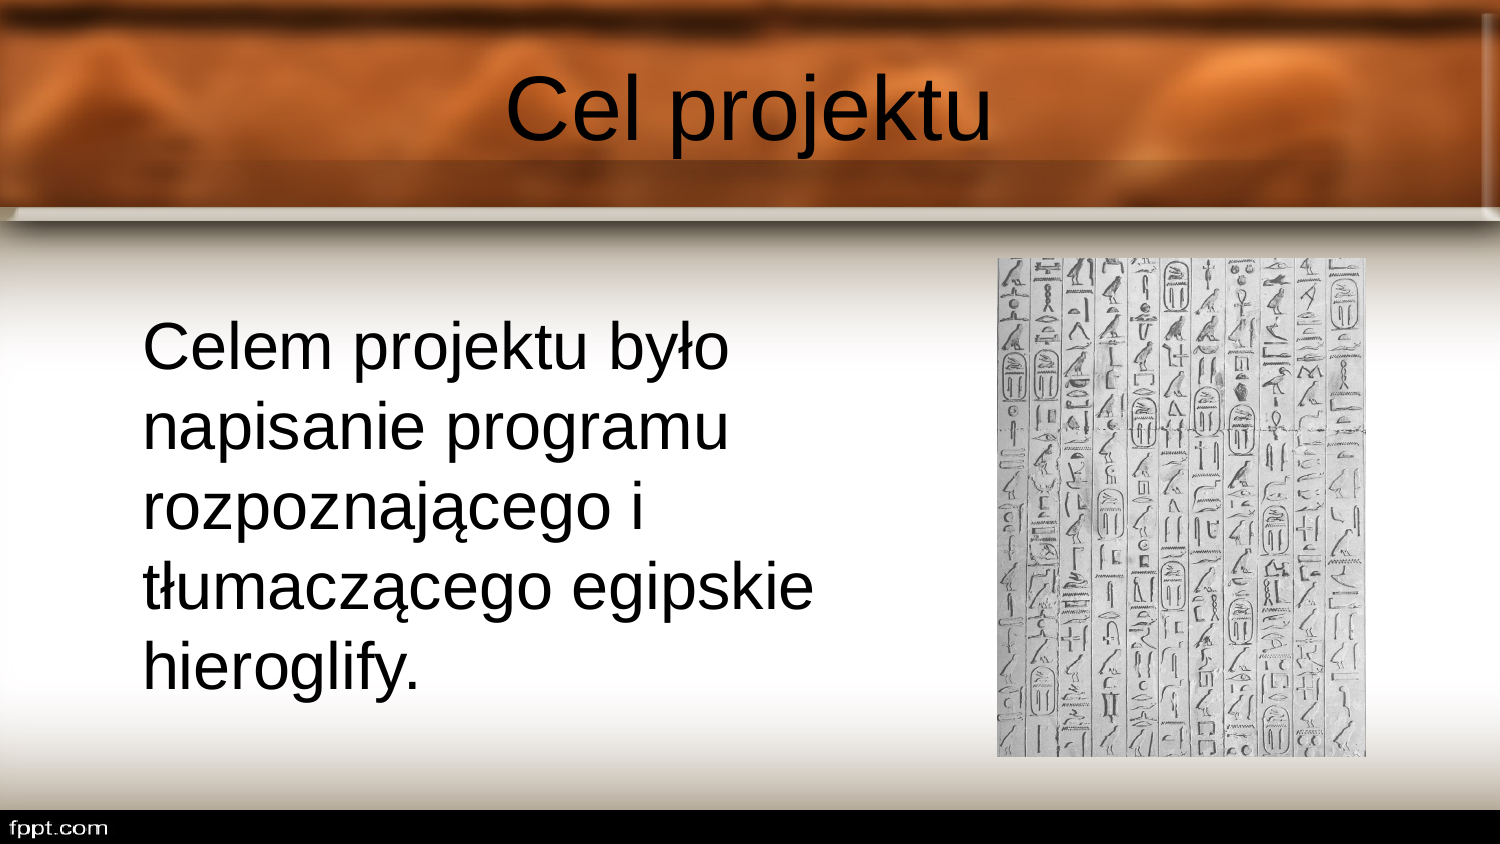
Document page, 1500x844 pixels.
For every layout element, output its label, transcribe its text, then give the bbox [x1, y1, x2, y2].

picture [0, 0, 1500, 844]
title Cel projektu [75, 33, 1425, 175]
list Celem projektu było napisanie programu rozpoznającego i tłumaczącego egipskie hieroglify. [127, 295, 965, 697]
